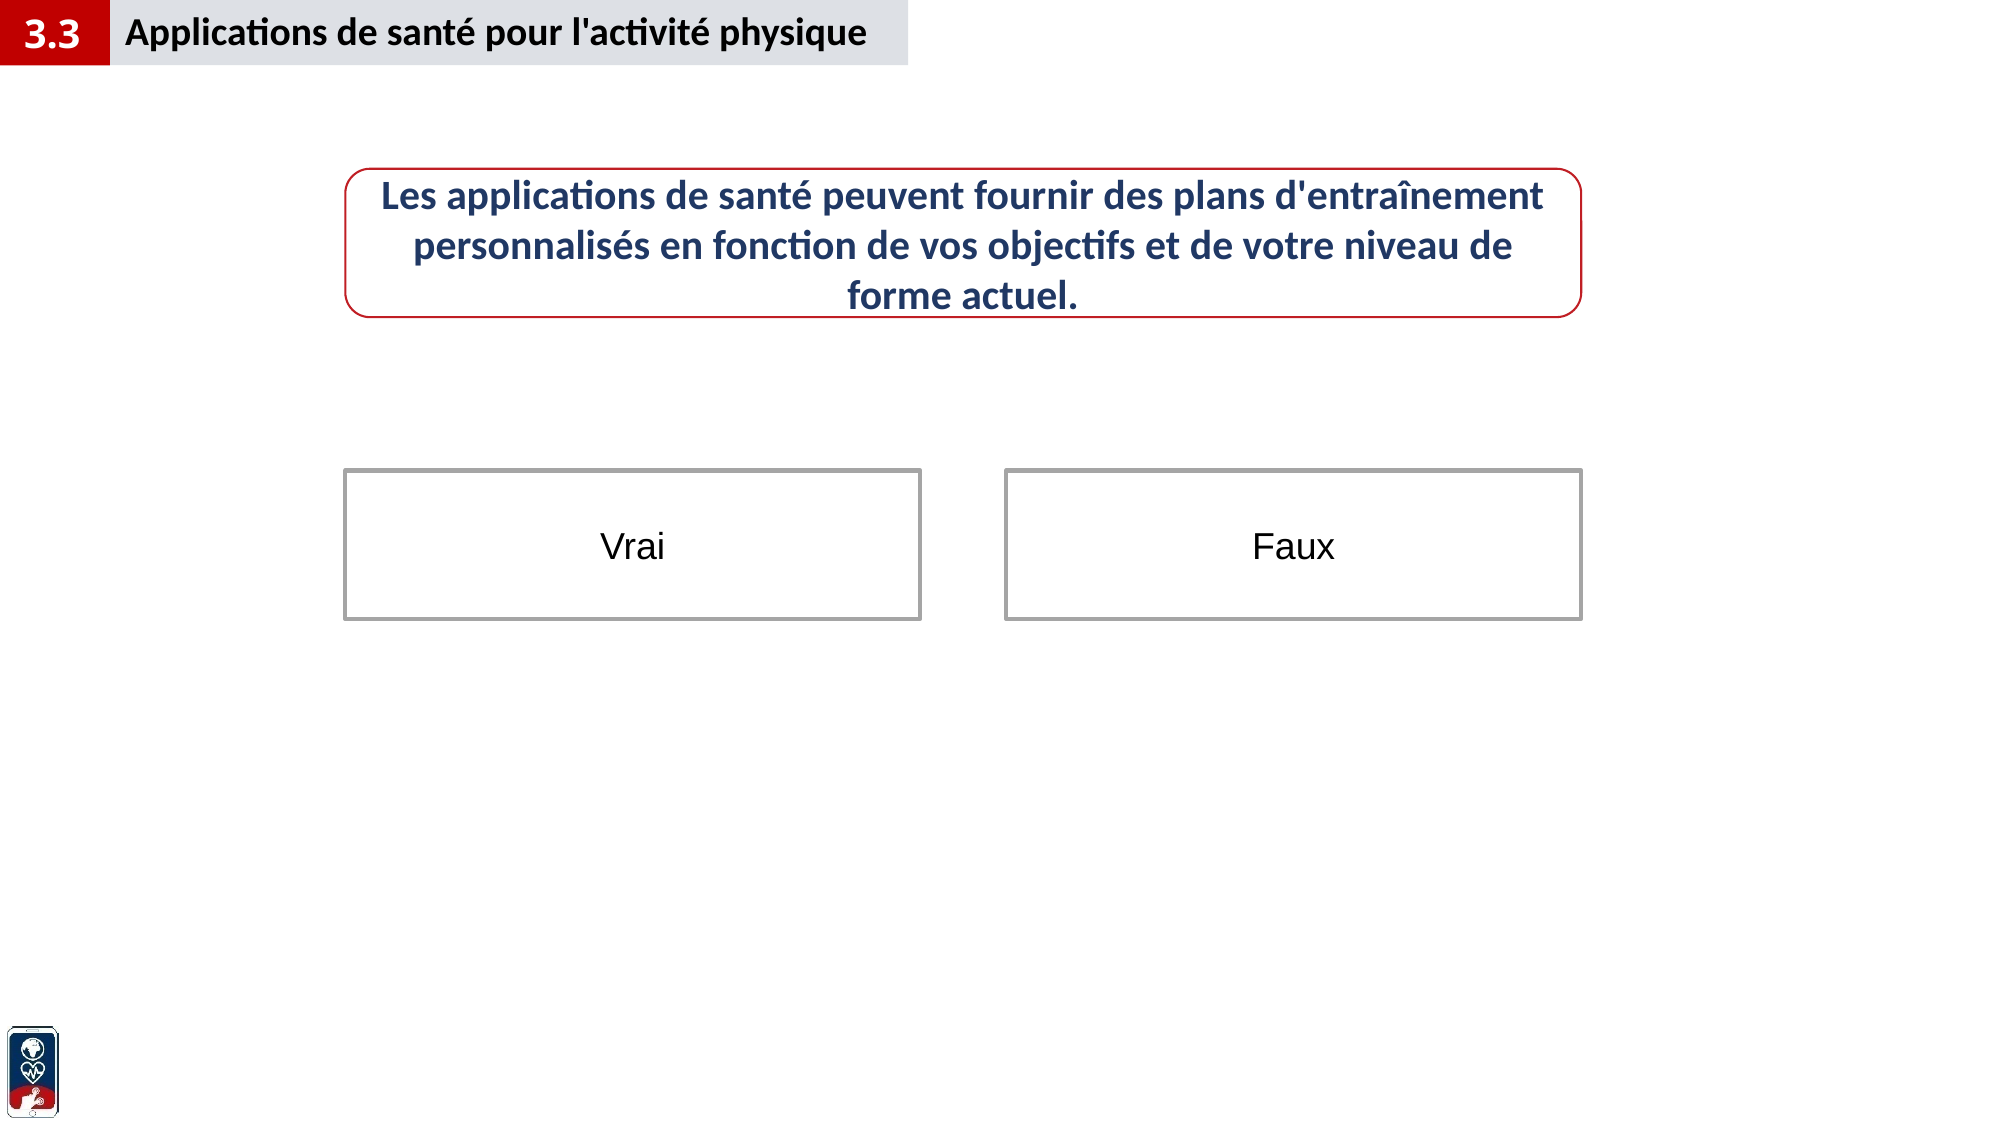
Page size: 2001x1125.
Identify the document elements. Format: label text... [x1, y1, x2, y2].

text_box [0, 0, 110, 66]
picture [7, 1026, 59, 1118]
text_box 3.3 [9, 9, 102, 56]
text_box Applications de santé pour l'activité physique [110, 0, 909, 66]
text_box Les applications de santé peuvent fournir des plans d'entraînement personnalisés en fonction de vos objectifs et de votre niveau de forme actuel. [345, 168, 1582, 318]
text_box Faux [1004, 468, 1583, 621]
text_box Vrai [343, 468, 922, 621]
